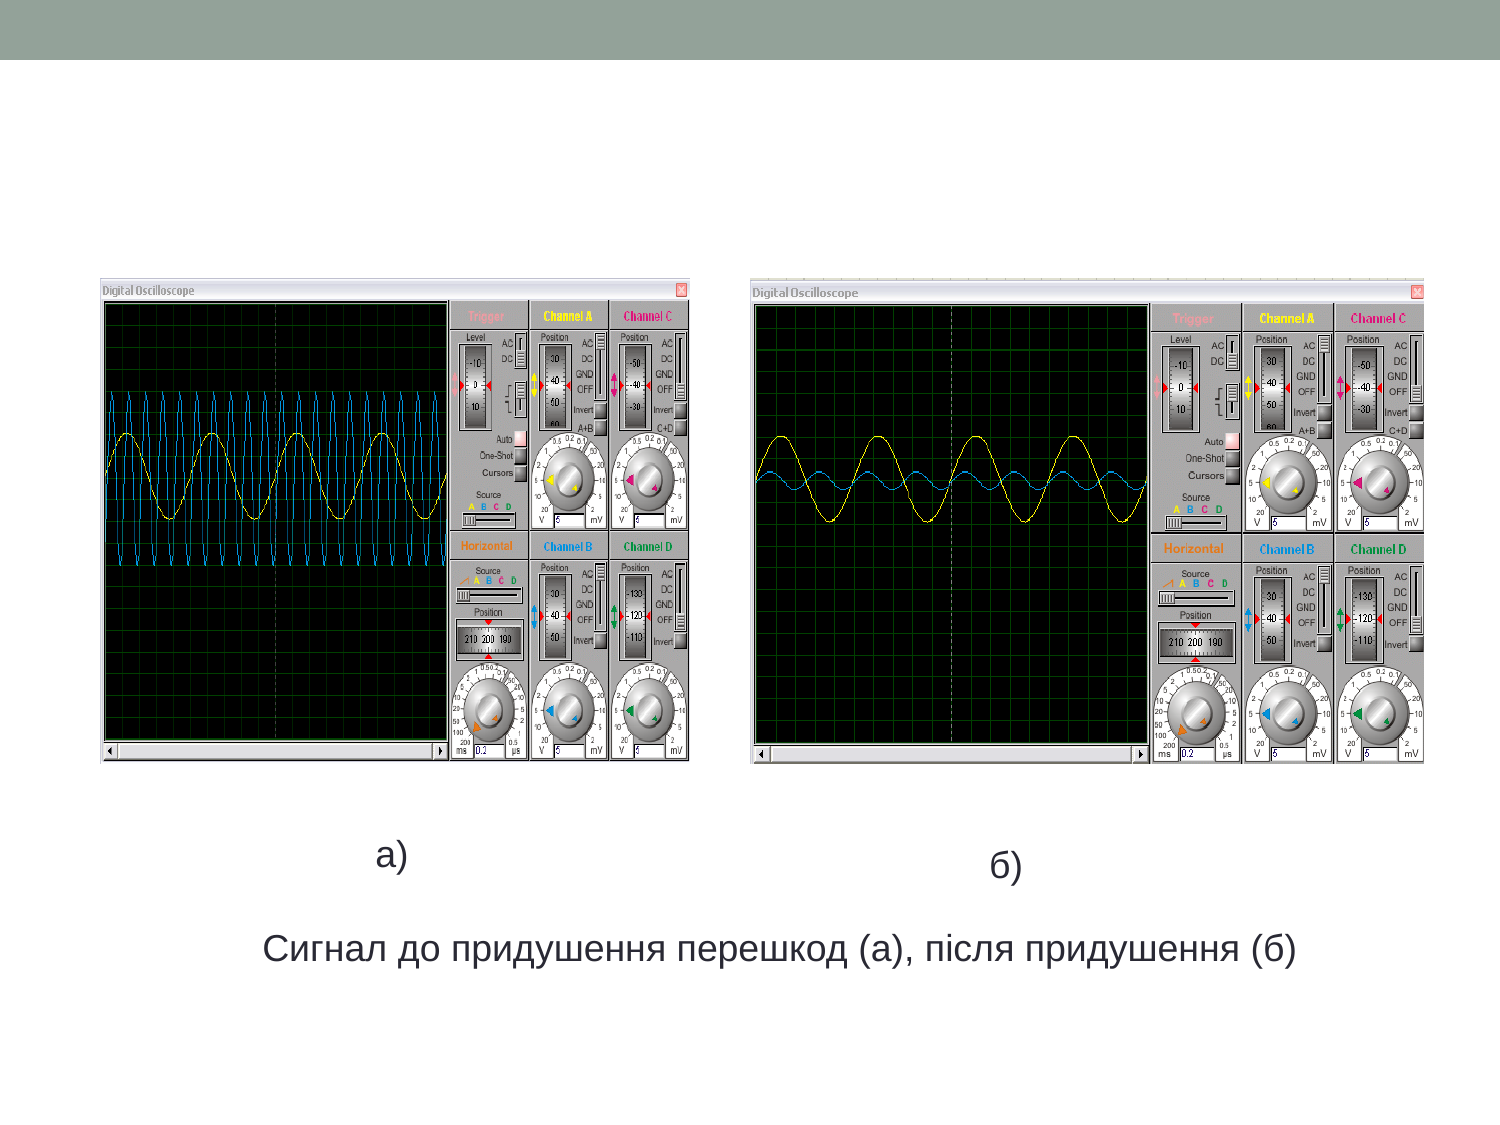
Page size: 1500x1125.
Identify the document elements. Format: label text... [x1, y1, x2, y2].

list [100, 278, 690, 764]
text_box Сигнал до придушення перешкод (а), після придушення (б) [247, 916, 1313, 977]
text_box а) [360, 822, 424, 882]
text_box б) [974, 834, 1057, 894]
picture [749, 278, 1424, 764]
